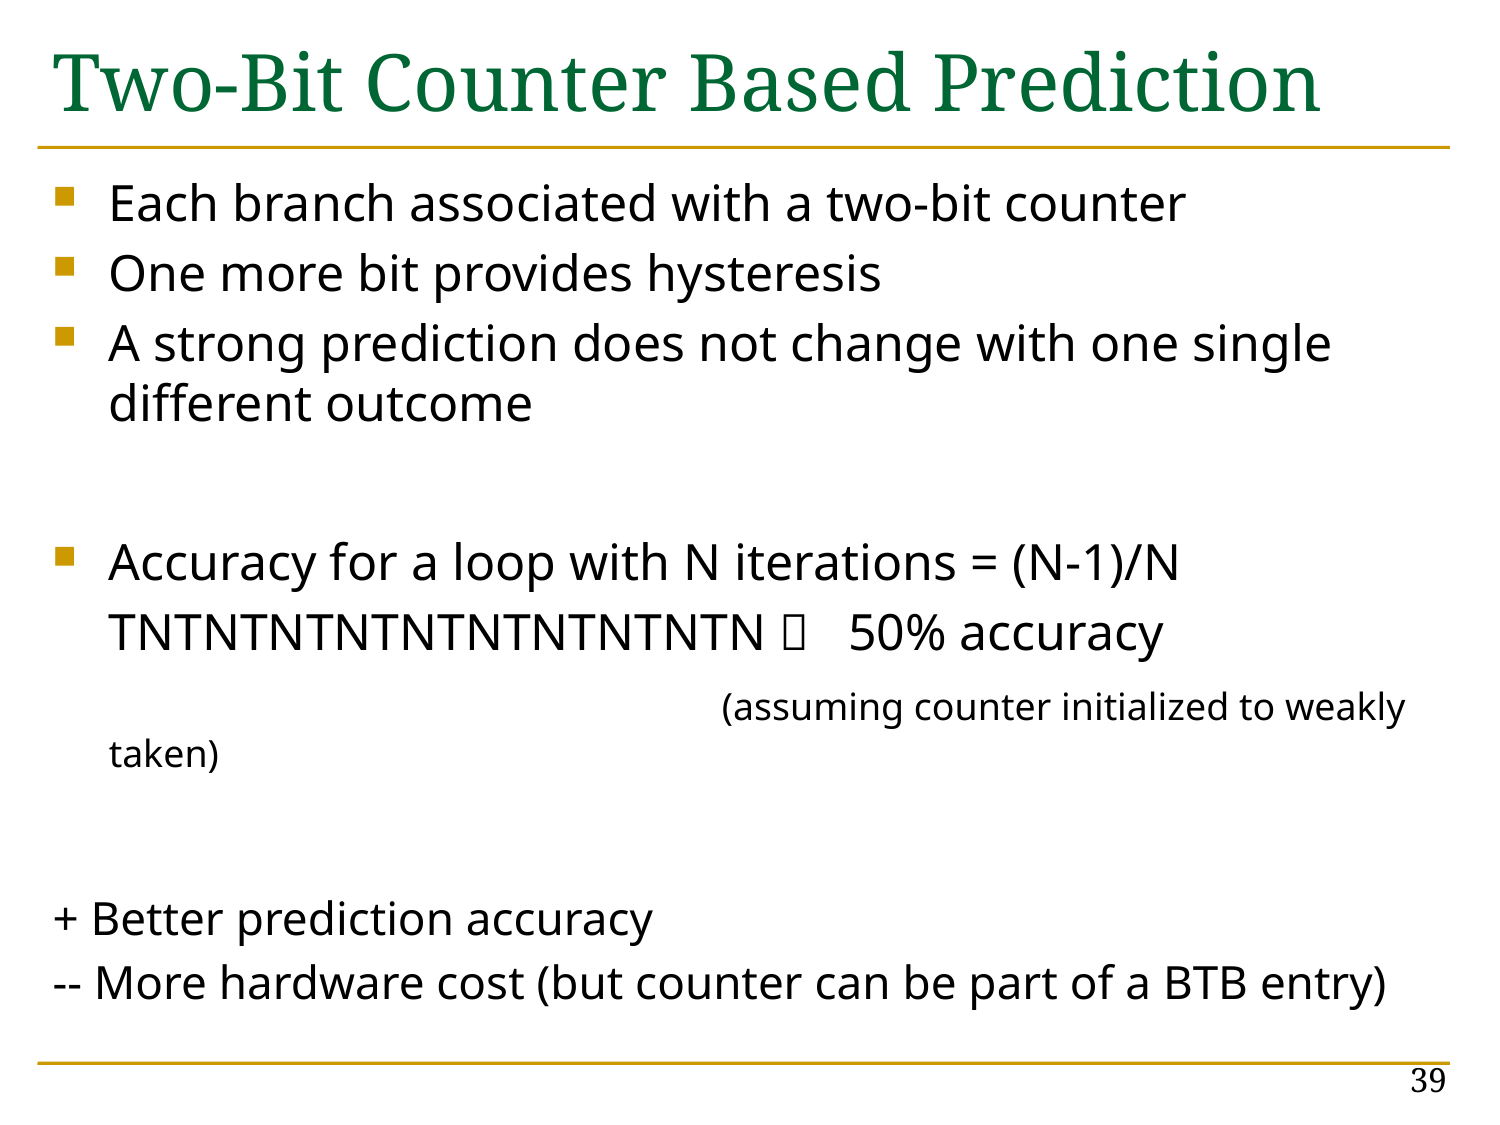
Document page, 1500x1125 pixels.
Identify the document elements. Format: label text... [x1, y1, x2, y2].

title Two-Bit Counter Based Prediction [37, 24, 1450, 163]
list Each branch associated with a two-bit counter One more bit provides hysteresis A strong prediction does not change with one single different outcome Accuracy for a loop with N iterations = (N-1)/N TNTNTNTNTNTNTNTNTNTN  50% accuracy (assuming counter initialized to weakly taken) + Better prediction accuracy -- More hardware cost (but counter can be part of a BTB entry) [37, 163, 1450, 1016]
slide_number 39 [1111, 1036, 1462, 1112]
